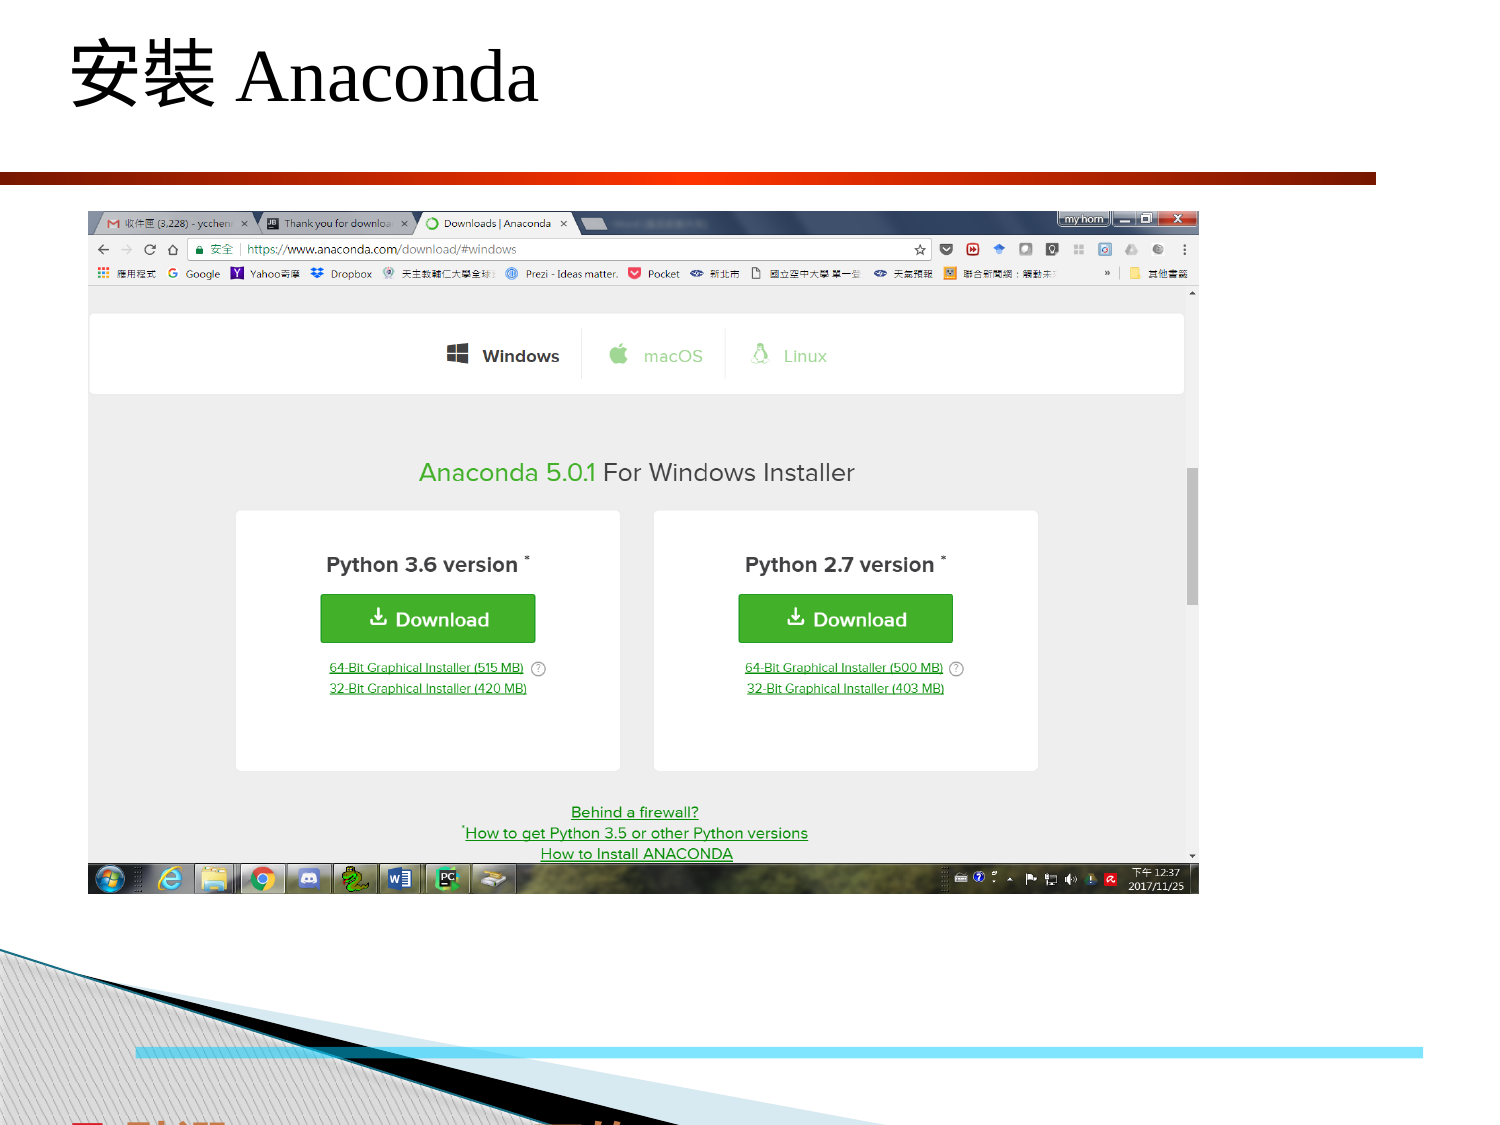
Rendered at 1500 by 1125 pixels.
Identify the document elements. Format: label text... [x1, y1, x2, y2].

text_box 安裝Anaconda [53, 19, 1294, 124]
picture [88, 211, 1200, 894]
list 點選3.6 version下的download [52, 207, 1412, 1125]
